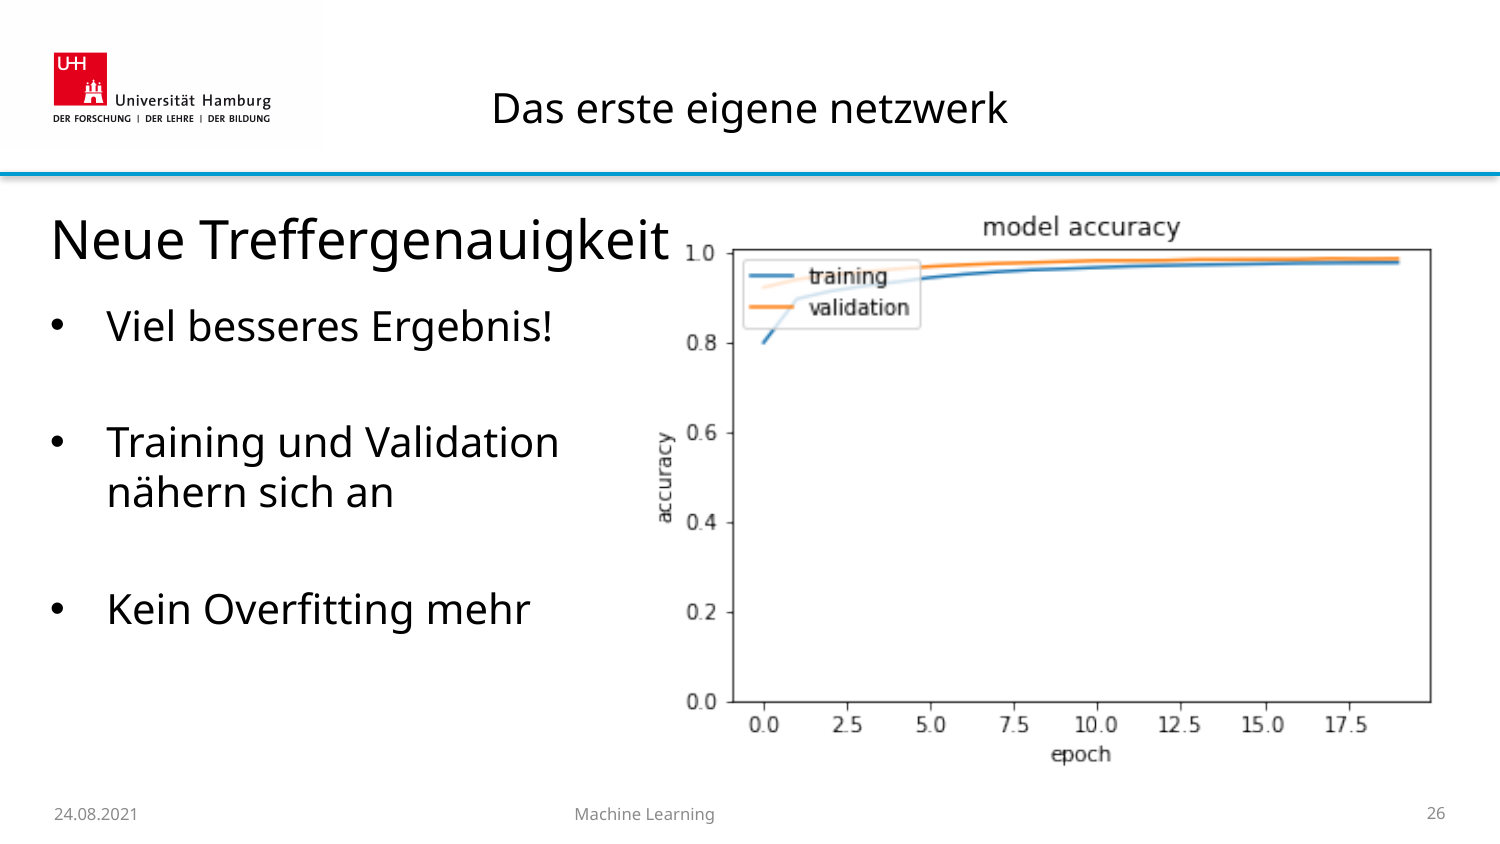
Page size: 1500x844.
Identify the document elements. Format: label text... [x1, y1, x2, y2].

picture [1, 0, 323, 149]
picture [619, 177, 1500, 777]
slide_number 26 [1361, 788, 1446, 833]
title Das erste eigene netzwerk [275, 91, 1225, 122]
list Neue Treffergenauigkeit [35, 197, 614, 281]
footer Machine Learning [273, 788, 1016, 833]
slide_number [54, 788, 210, 833]
list Viel besseres Ergebnis! Training und Validation nähern sich an Kein Overfitting mehr [35, 291, 597, 765]
